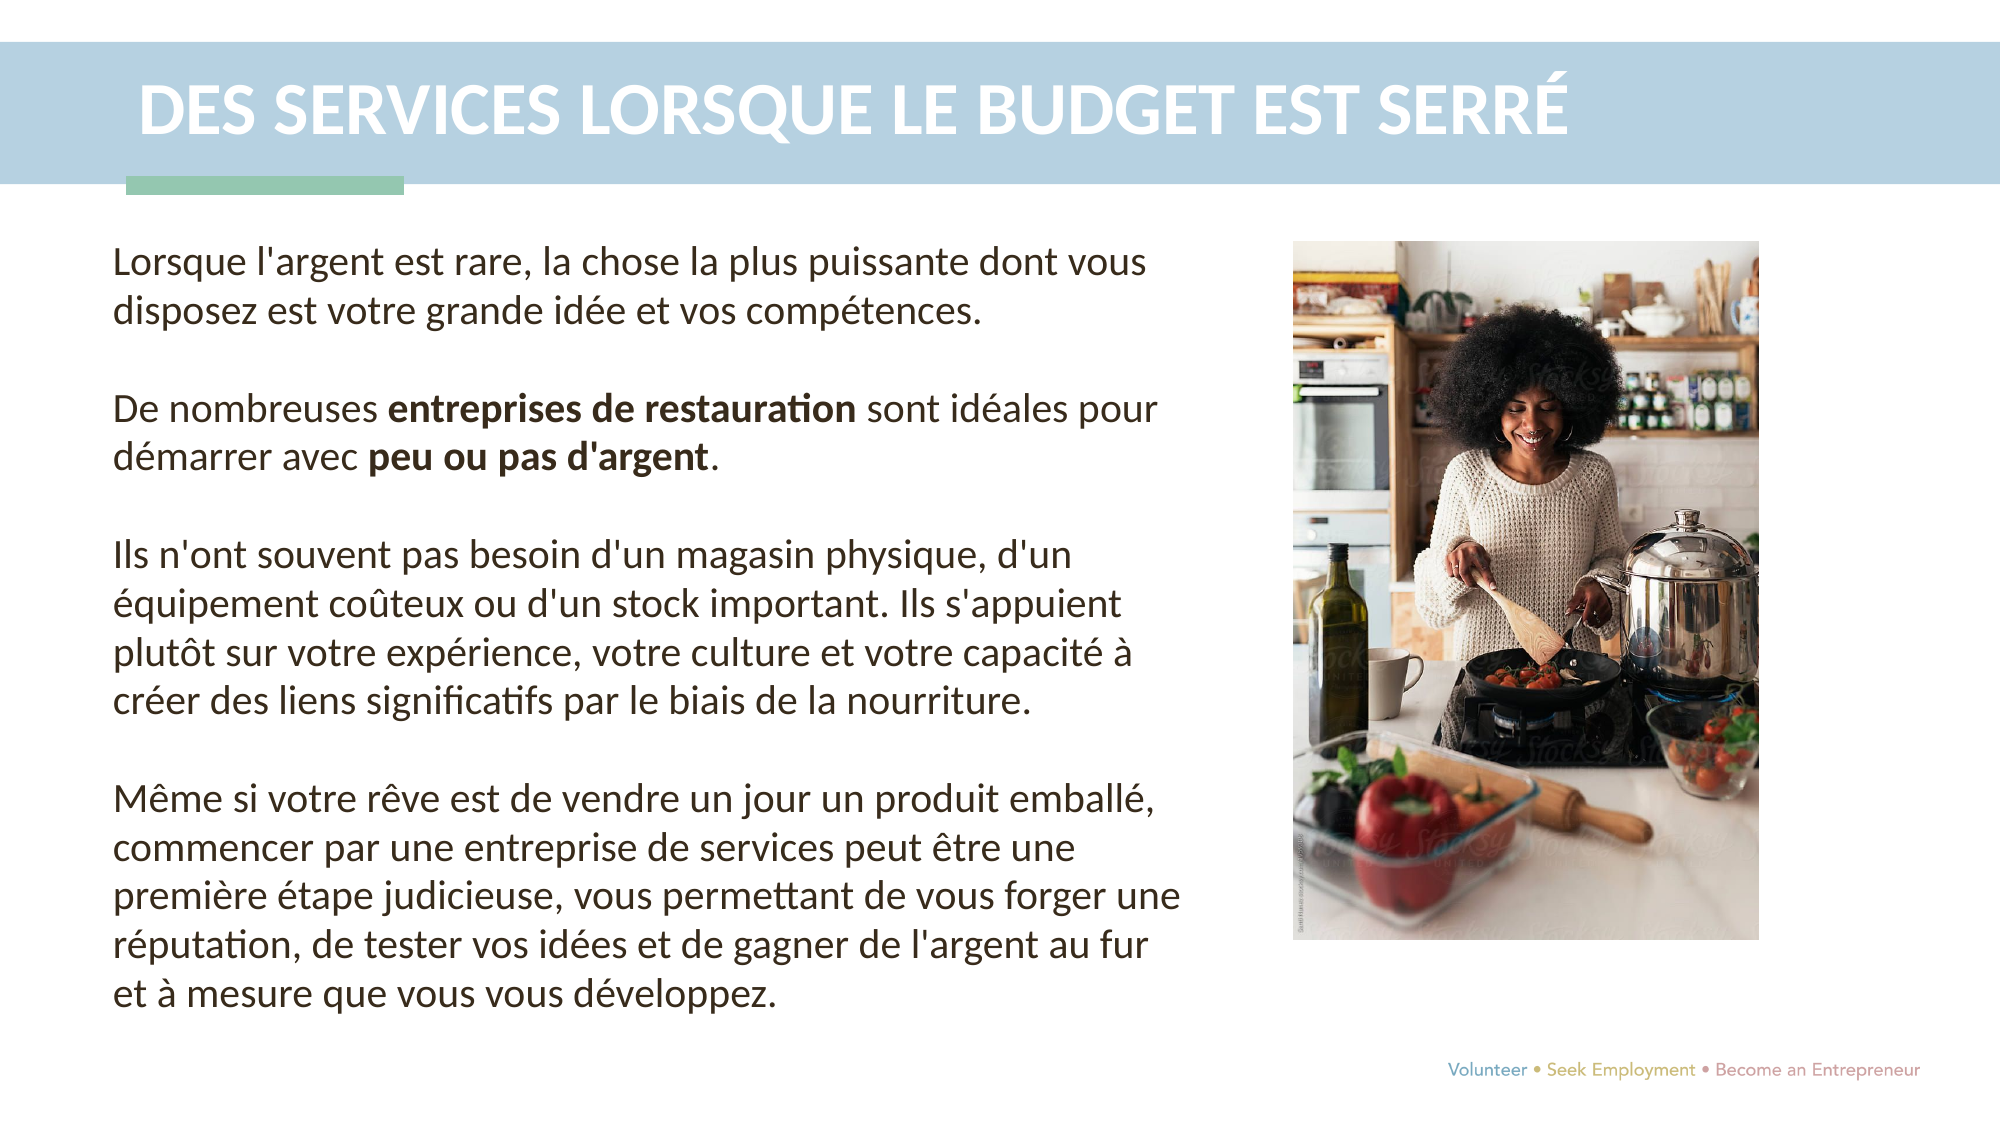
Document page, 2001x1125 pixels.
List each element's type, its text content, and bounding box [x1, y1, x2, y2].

list DES SERVICES LORSQUE LE BUDGET EST SERRÉ [123, 51, 1913, 170]
picture [1293, 241, 1759, 940]
picture [1418, 1046, 1971, 1103]
list Lorsque l'argent est rare, la chose la plus puissante dont vous disposez est votre grande idée et vos compétences. De nombreuses entreprises de restauration sont idéales pour démarrer avec peu ou pas d'argent. Ils n'ont souvent pas besoin d'un magasin physique, d'un équipement coûteux ou d'un stock important. Ils s'appuient plutôt sur votre expérience, votre culture et votre capacité à créer des liens significatifs par le biais de la nourriture. Même si votre rêve est de vendre un jour un produit emballé, commencer par une entreprise de services peut être une première étape judicieuse, vous permettant de vous forger une réputation, de tester vos idées et de gagner de l'argent au fur et à mesure que vous vous développez. [97, 227, 1208, 995]
